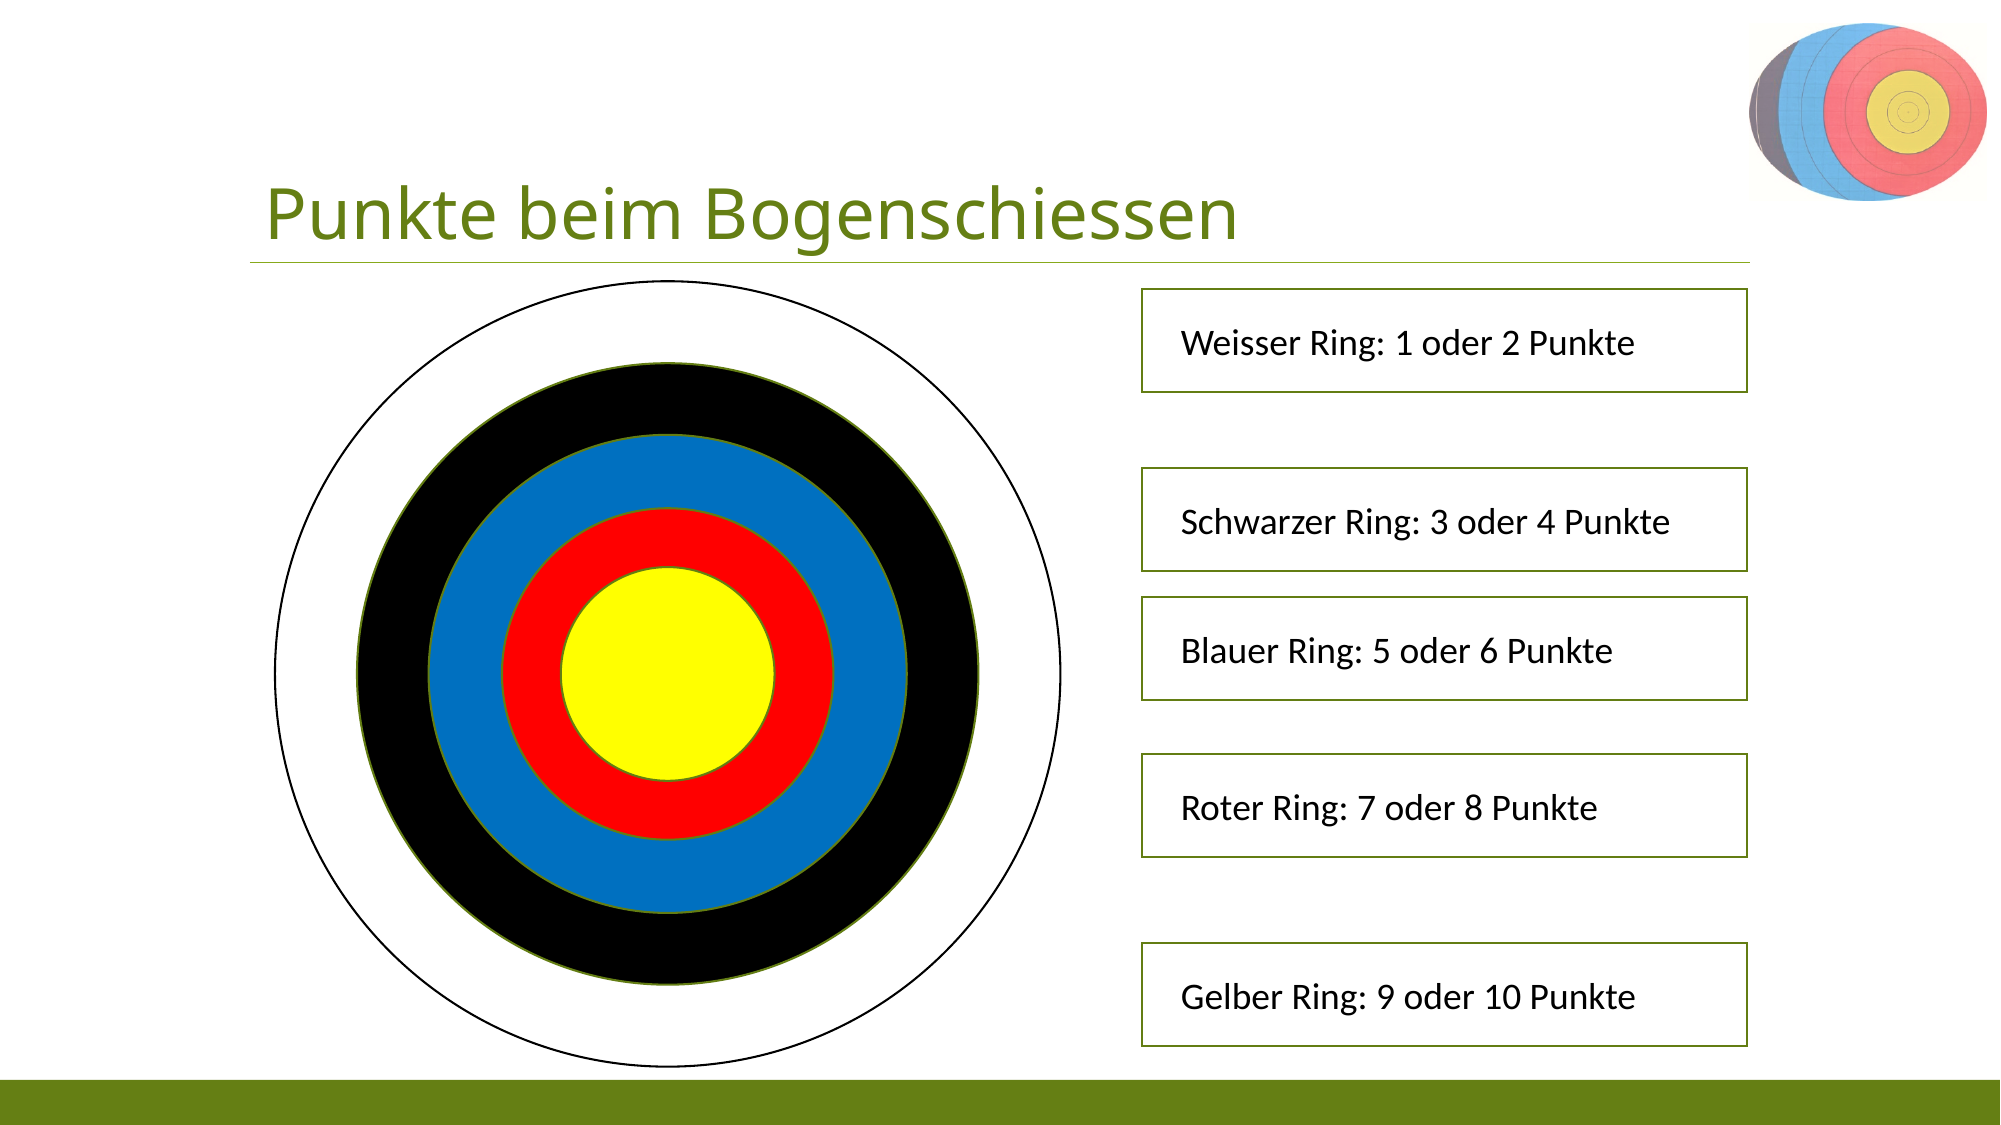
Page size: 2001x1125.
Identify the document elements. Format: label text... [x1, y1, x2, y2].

text_box Gelber Ring: 9 oder 10 Punkte [1141, 942, 1748, 1047]
text_box [427, 433, 908, 914]
text_box [559, 566, 776, 782]
text_box [273, 280, 1062, 1068]
text_box [355, 362, 980, 986]
text_box Weisser Ring: 1 oder 2 Punkte [1141, 288, 1748, 393]
text_box Blauer Ring: 5 oder 6 Punkte [1141, 596, 1748, 701]
title Punkte beim Bogenschiessen [249, 75, 1750, 263]
text_box [500, 507, 835, 841]
text_box Schwarzer Ring: 3 oder 4 Punkte [1141, 467, 1748, 572]
text_box Roter Ring: 7 oder 8 Punkte [1141, 753, 1748, 858]
